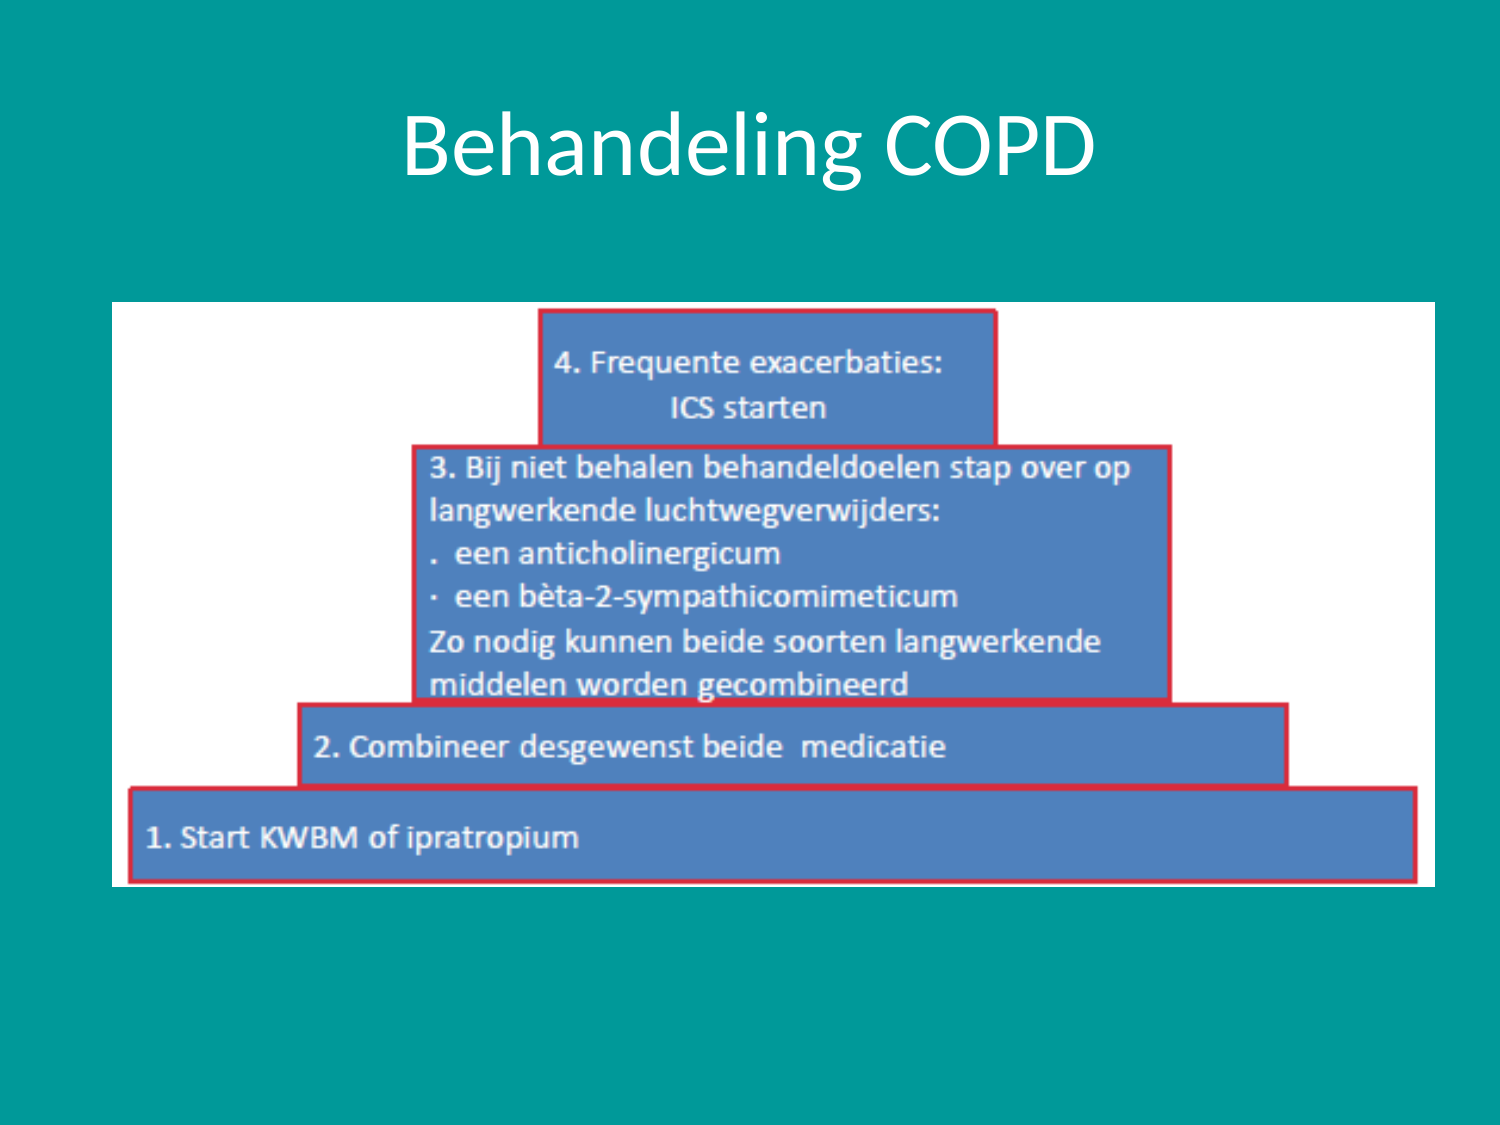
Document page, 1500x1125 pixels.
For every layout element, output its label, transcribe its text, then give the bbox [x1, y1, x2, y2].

title Behandeling COPD [75, 45, 1425, 233]
picture [111, 302, 1435, 887]
